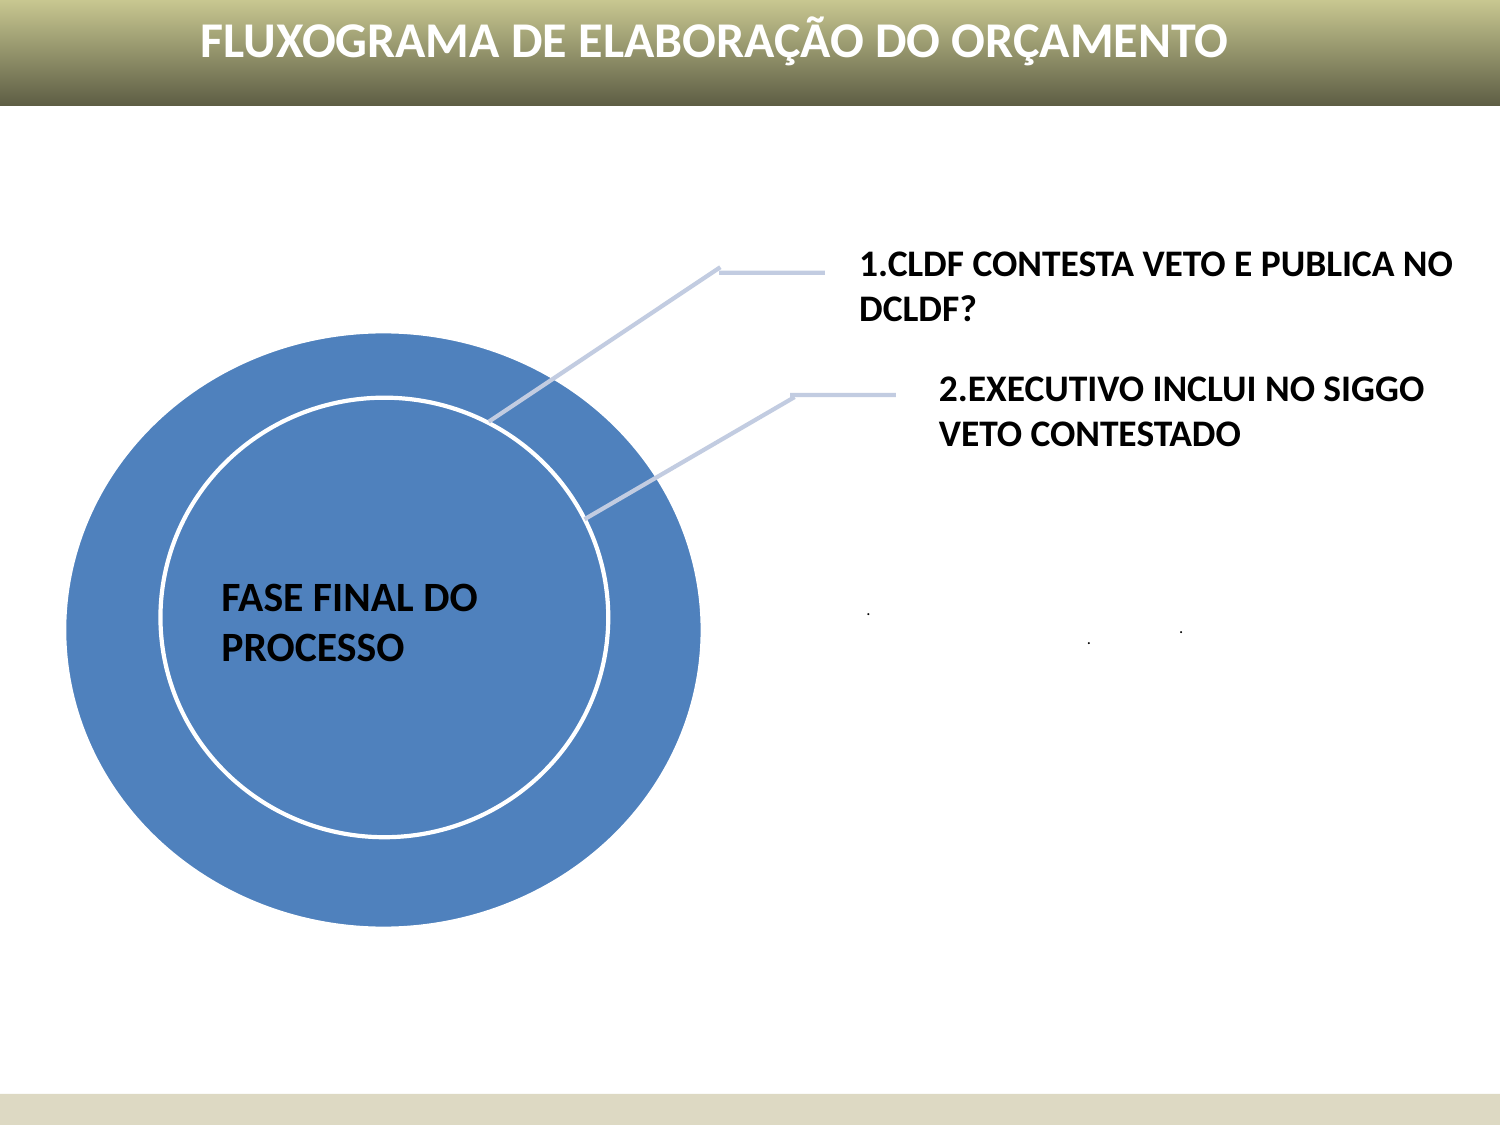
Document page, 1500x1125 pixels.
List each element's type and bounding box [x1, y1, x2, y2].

text_box [0, 0, 1500, 1125]
